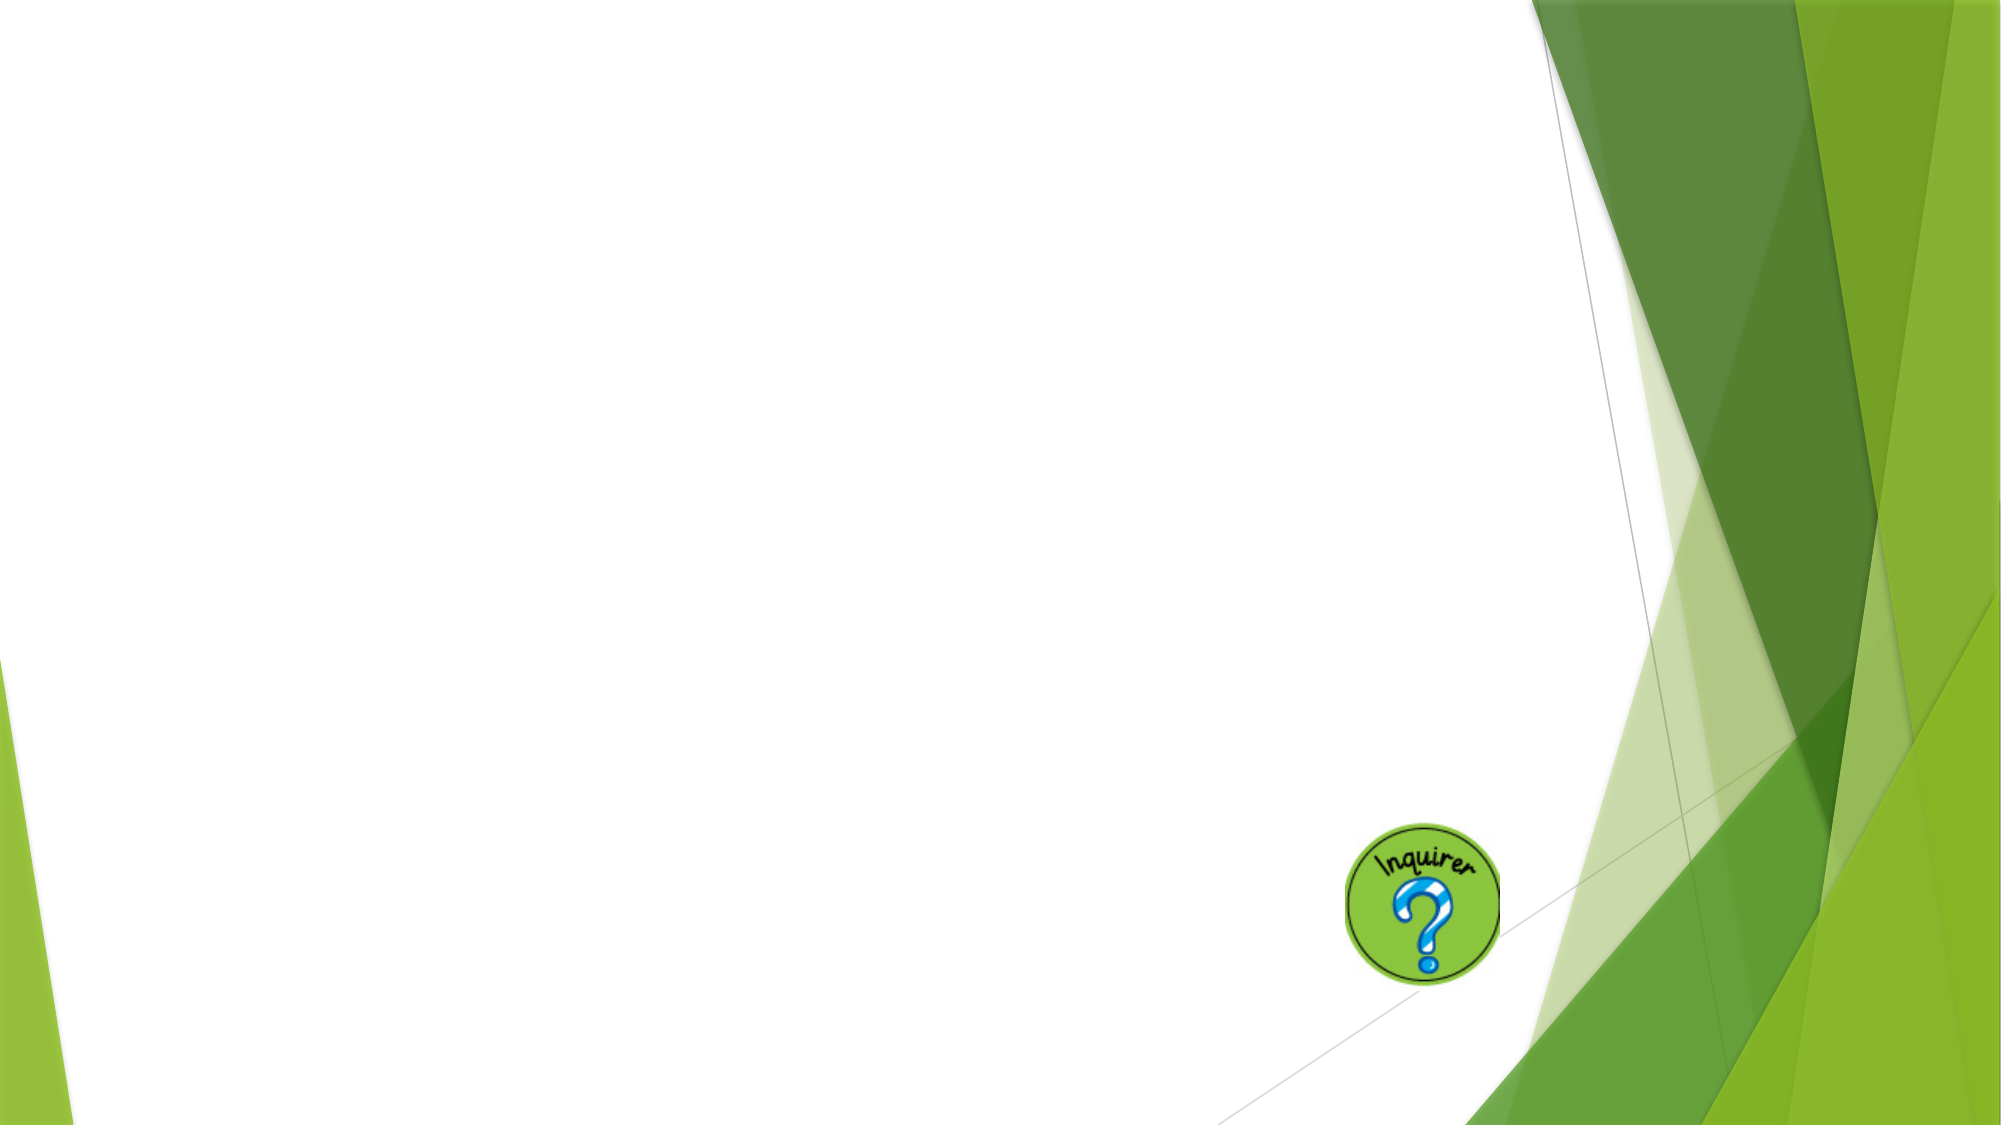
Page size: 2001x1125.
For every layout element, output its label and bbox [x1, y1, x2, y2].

picture [1344, 817, 1501, 992]
